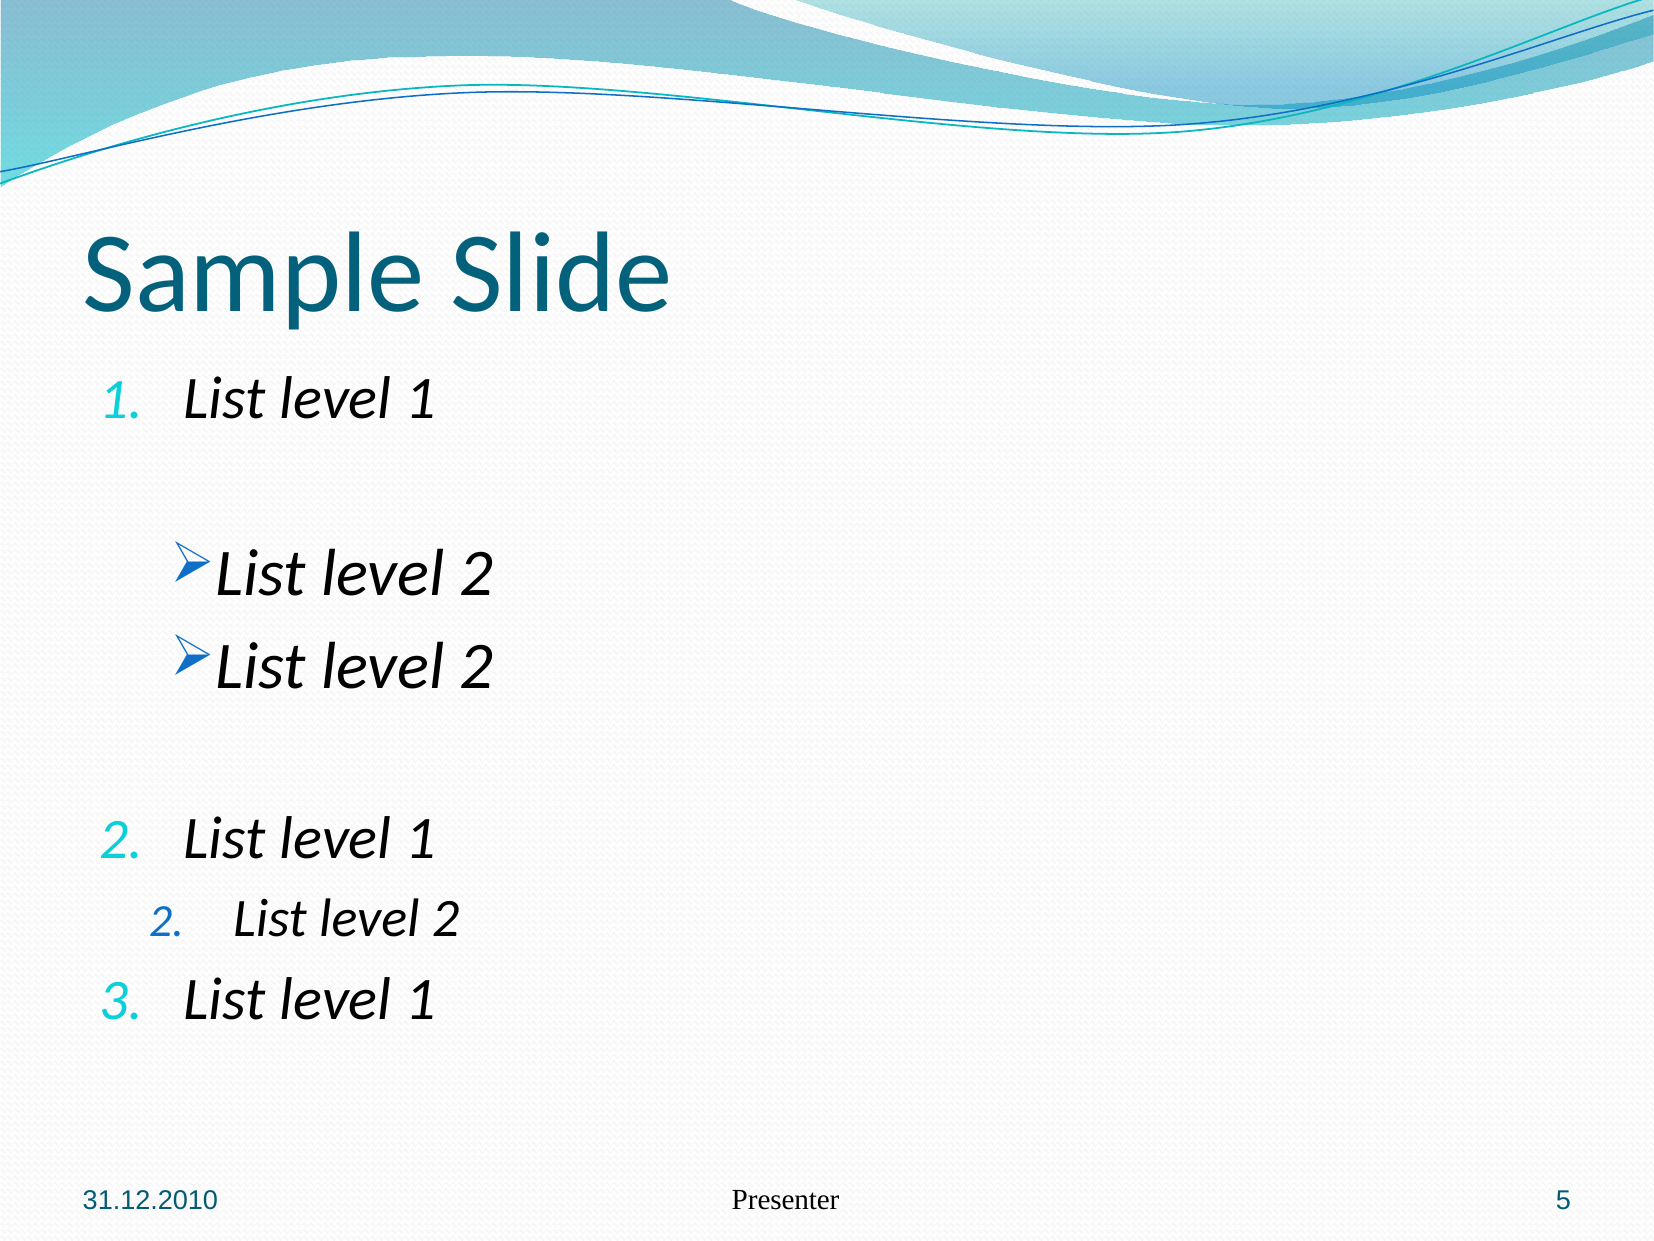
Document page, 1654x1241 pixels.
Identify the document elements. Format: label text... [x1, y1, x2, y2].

title Sample Slide [82, 127, 1571, 334]
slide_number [82, 1149, 469, 1216]
footer Presenter [482, 1149, 1089, 1216]
list List level 1 List level 2 List level 2 List level 1 List level 2 List level 1 [82, 349, 1571, 1144]
slide_number 5 [1433, 1149, 1571, 1216]
